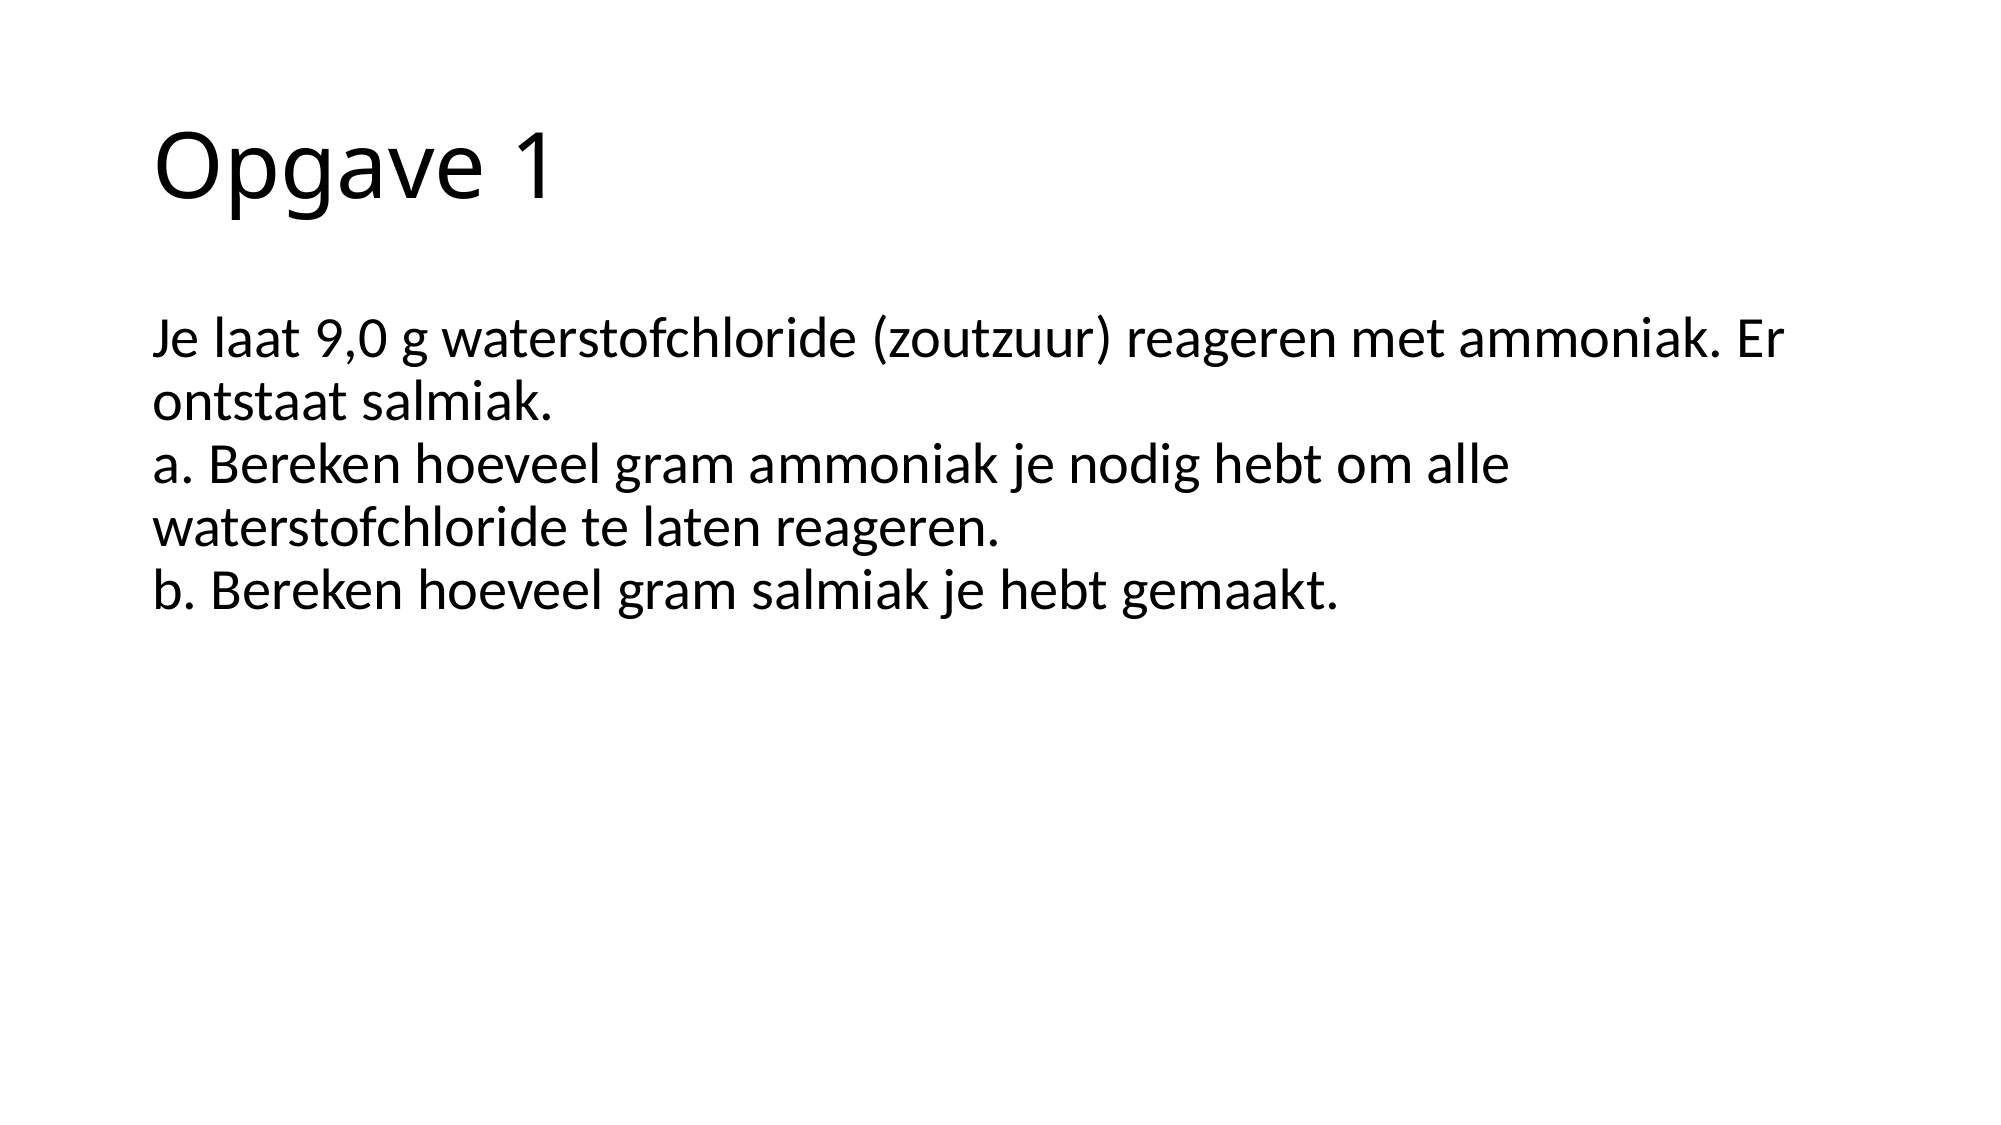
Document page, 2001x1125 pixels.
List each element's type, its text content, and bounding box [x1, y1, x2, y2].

title Opgave 1 [137, 59, 1863, 278]
list Je laat 9,0 g waterstofchloride (zoutzuur) reageren met ammoniak. Er ontstaat salmiak. a. Bereken hoeveel gram ammoniak je nodig hebt om alle waterstofchloride te laten reageren. b. Bereken hoeveel gram salmiak je hebt gemaakt. [137, 299, 1863, 1014]
